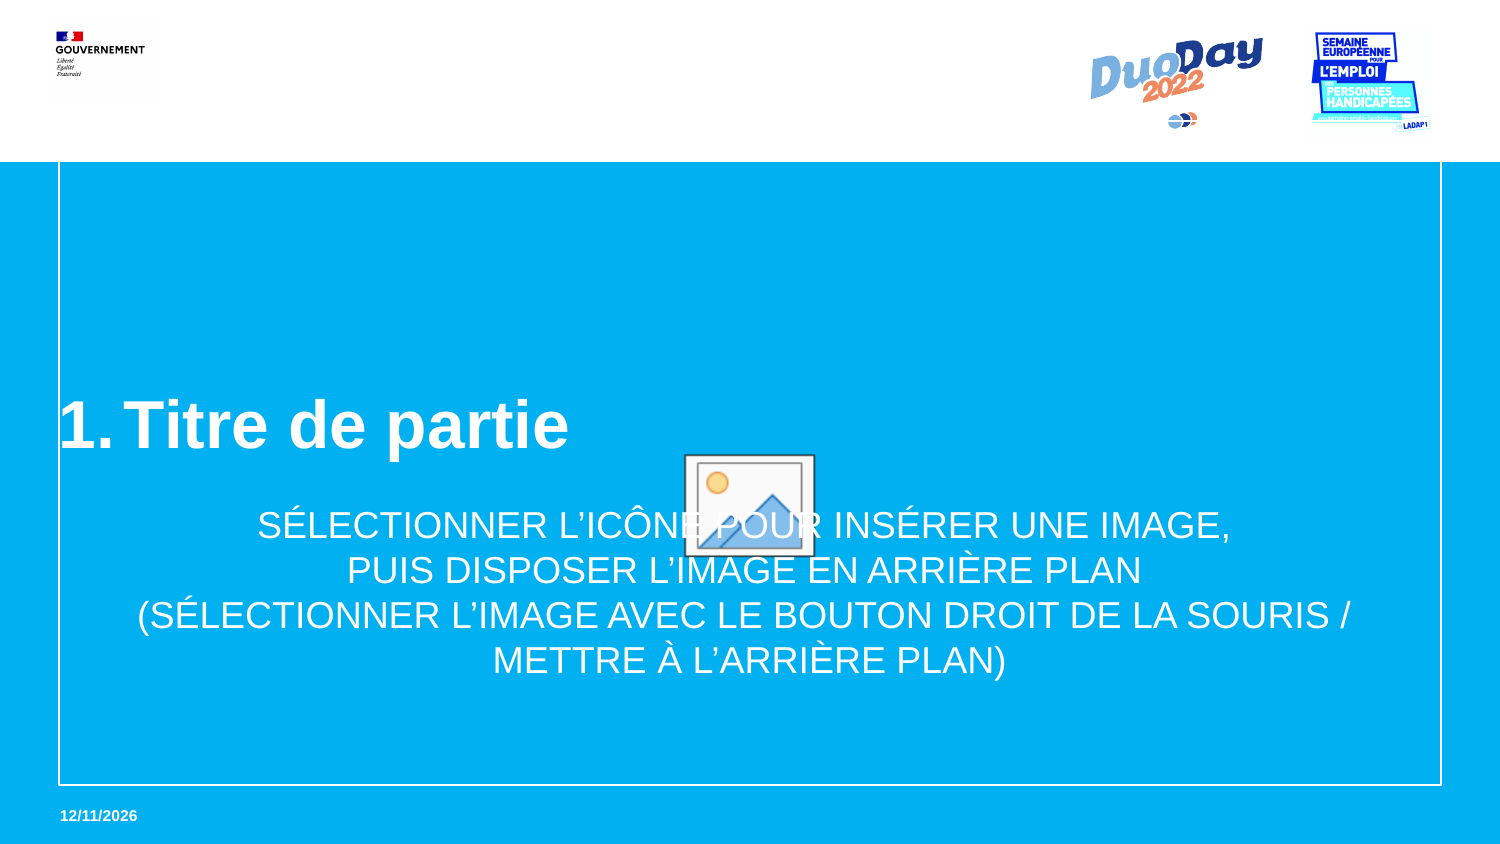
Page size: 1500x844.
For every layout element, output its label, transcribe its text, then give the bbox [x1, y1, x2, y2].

picture [631, 603, 653, 627]
picture [831, 603, 851, 628]
picture [578, 603, 597, 627]
picture [183, 404, 203, 448]
picture [178, 603, 197, 627]
picture [896, 558, 916, 582]
picture [448, 558, 469, 582]
picture [518, 399, 526, 405]
picture [923, 558, 943, 582]
picture [899, 513, 919, 537]
picture [1214, 602, 1238, 628]
picture [925, 648, 940, 672]
picture [550, 648, 570, 672]
picture [1114, 513, 1138, 537]
picture [234, 412, 266, 448]
picture [521, 603, 543, 627]
picture [838, 648, 858, 672]
picture [658, 603, 677, 627]
picture [511, 558, 529, 582]
picture [748, 648, 768, 672]
picture [535, 412, 567, 448]
picture [625, 648, 644, 672]
picture [985, 558, 1005, 582]
picture [273, 603, 293, 627]
picture [455, 603, 470, 627]
picture [599, 512, 620, 538]
picture [879, 602, 903, 628]
picture [564, 557, 584, 583]
picture [473, 513, 493, 537]
picture [1073, 558, 1088, 582]
picture [741, 603, 761, 627]
picture [1083, 32, 1270, 120]
picture [169, 413, 177, 447]
picture [909, 603, 929, 627]
picture [291, 399, 324, 448]
picture [1341, 601, 1350, 628]
picture [1154, 603, 1176, 627]
picture [1244, 603, 1264, 628]
picture [1305, 29, 1432, 120]
picture [696, 648, 712, 672]
picture [124, 402, 163, 447]
picture [500, 513, 519, 537]
picture [1038, 603, 1058, 627]
picture [415, 512, 440, 538]
picture [848, 513, 867, 537]
picture [492, 603, 516, 627]
picture [1143, 513, 1165, 537]
picture [518, 413, 526, 447]
picture [381, 513, 401, 537]
picture [101, 438, 110, 447]
picture [412, 557, 432, 583]
picture [527, 648, 547, 672]
picture [332, 412, 364, 448]
picture [974, 603, 994, 627]
picture [777, 603, 795, 627]
picture [947, 603, 968, 627]
picture [615, 558, 635, 582]
picture [63, 402, 93, 447]
picture [224, 603, 243, 627]
picture [951, 513, 971, 537]
picture [311, 513, 326, 537]
picture [534, 557, 559, 583]
picture [976, 513, 996, 537]
picture [1271, 603, 1291, 627]
picture [1000, 602, 1024, 628]
picture [800, 602, 825, 628]
picture [598, 648, 618, 672]
picture [869, 558, 890, 582]
picture [835, 558, 855, 582]
picture [152, 602, 172, 628]
picture [485, 557, 505, 583]
picture [1169, 512, 1192, 538]
picture [169, 399, 177, 405]
picture [924, 513, 944, 537]
picture [331, 513, 350, 537]
picture [1012, 558, 1031, 582]
picture [562, 513, 578, 537]
picture [683, 455, 830, 583]
picture [1091, 558, 1113, 582]
picture [590, 558, 609, 582]
picture [609, 603, 631, 627]
picture [390, 412, 423, 461]
title Titre de partie [58, 120, 1442, 160]
picture [417, 603, 437, 627]
picture [874, 512, 893, 538]
picture [1068, 513, 1087, 537]
picture [971, 648, 991, 672]
picture [1308, 602, 1327, 628]
picture [900, 648, 919, 672]
picture [1199, 513, 1218, 537]
picture [547, 602, 571, 628]
picture [338, 603, 358, 627]
picture [813, 648, 832, 672]
picture [248, 602, 269, 628]
picture [944, 648, 966, 672]
picture [365, 603, 385, 627]
picture [659, 648, 681, 672]
picture [286, 513, 305, 537]
picture [210, 412, 230, 447]
picture [625, 512, 650, 538]
picture [865, 648, 884, 672]
picture [1073, 603, 1094, 627]
picture [656, 513, 676, 537]
picture [721, 648, 743, 672]
picture [1136, 603, 1151, 627]
picture [1014, 513, 1034, 538]
picture [375, 558, 395, 583]
picture [430, 412, 465, 448]
picture [1100, 603, 1119, 627]
picture [1118, 558, 1138, 582]
picture [996, 646, 1004, 679]
picture [652, 558, 668, 582]
picture [1048, 558, 1066, 582]
picture [308, 602, 332, 628]
picture [350, 558, 369, 582]
picture [446, 513, 466, 537]
picture [775, 648, 795, 672]
picture [47, 22, 160, 98]
picture [573, 648, 593, 672]
picture [1189, 602, 1209, 628]
picture [525, 513, 545, 537]
picture [470, 404, 512, 448]
picture [140, 602, 147, 635]
picture [856, 603, 876, 627]
picture [720, 603, 736, 627]
picture [496, 648, 520, 672]
picture [1041, 513, 1061, 537]
picture [203, 603, 219, 627]
picture [355, 512, 377, 538]
picture [260, 512, 280, 538]
picture [960, 558, 979, 582]
picture [682, 602, 704, 628]
picture [392, 603, 411, 627]
